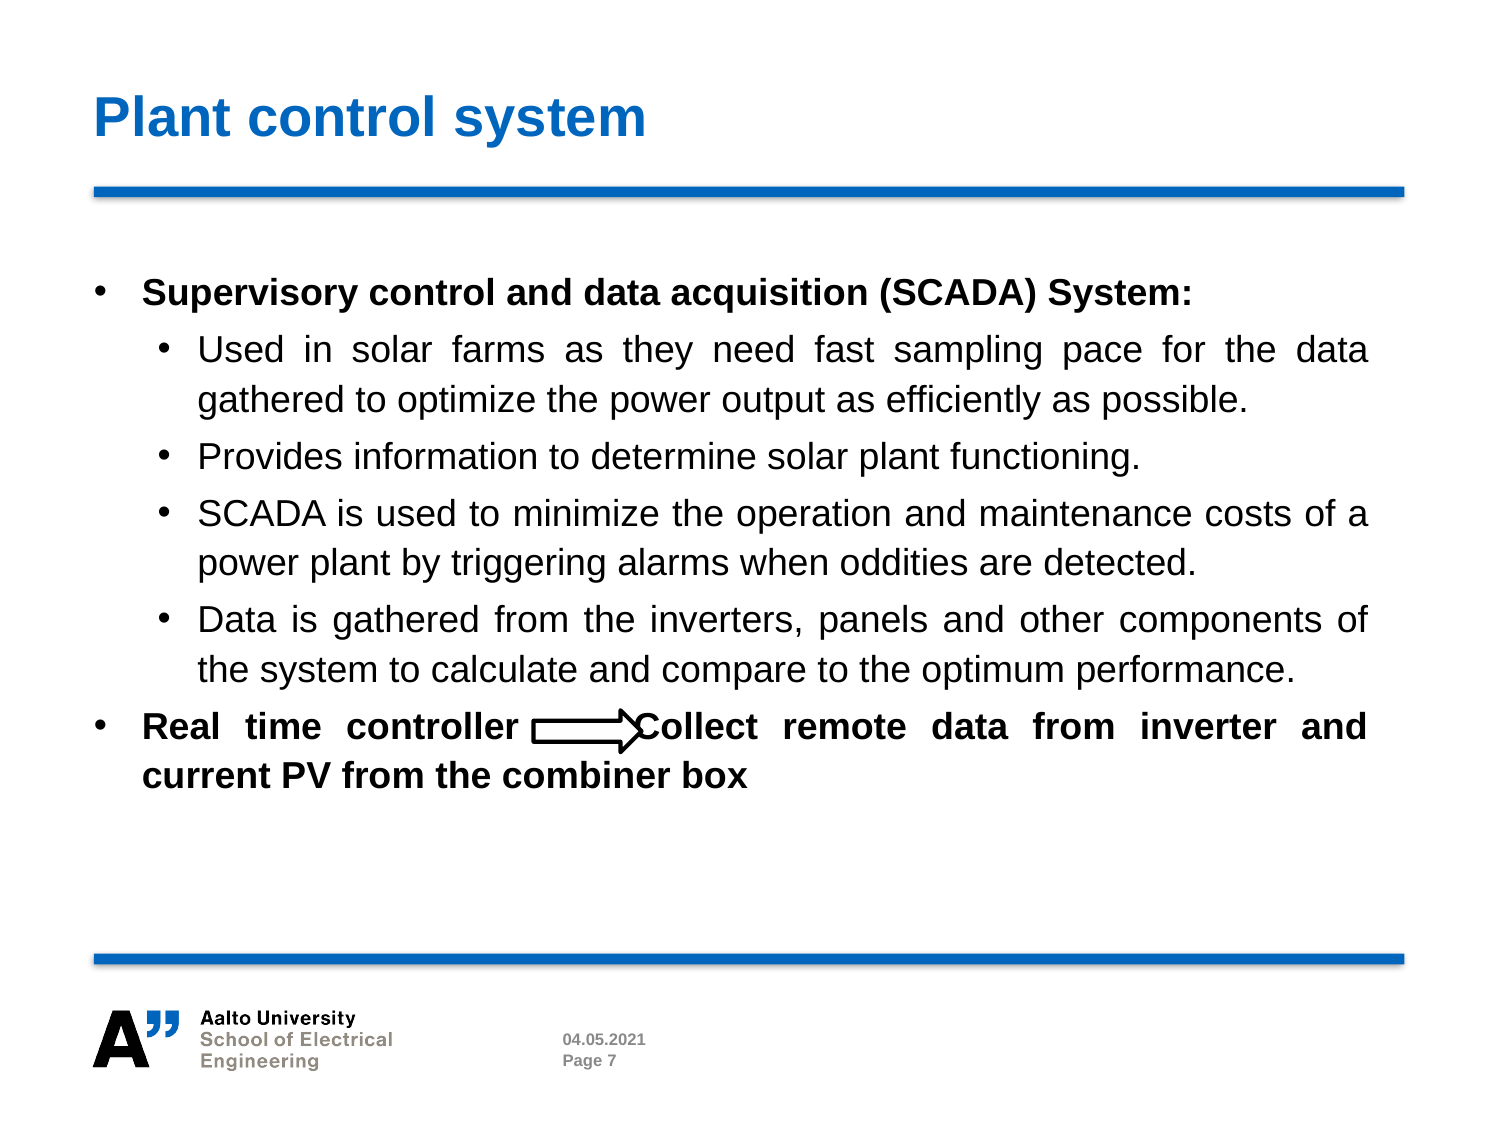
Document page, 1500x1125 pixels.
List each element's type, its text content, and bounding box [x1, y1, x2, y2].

title Plant control system [93, 80, 1369, 228]
text_box [531, 708, 644, 755]
slide_number Page 7 [562, 1050, 816, 1071]
picture [35, 953, 449, 1125]
list Supervisory control and data acquisition (SCADA) System: Used in solar farms as they need fast sampling pace for the data gathered to optimize the power output as efficiently as possible. Provides information to determine solar plant functioning. SCADA is used to minimize the operation and maintenance costs of a power plant by triggering alarms when oddities are detected. Data is gathered from the inverters, panels and other components of the system to calculate and compare to the optimum performance. Real time controller Collect remote data from inverter and current PV from the combiner box [93, 245, 1369, 925]
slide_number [562, 1029, 816, 1050]
